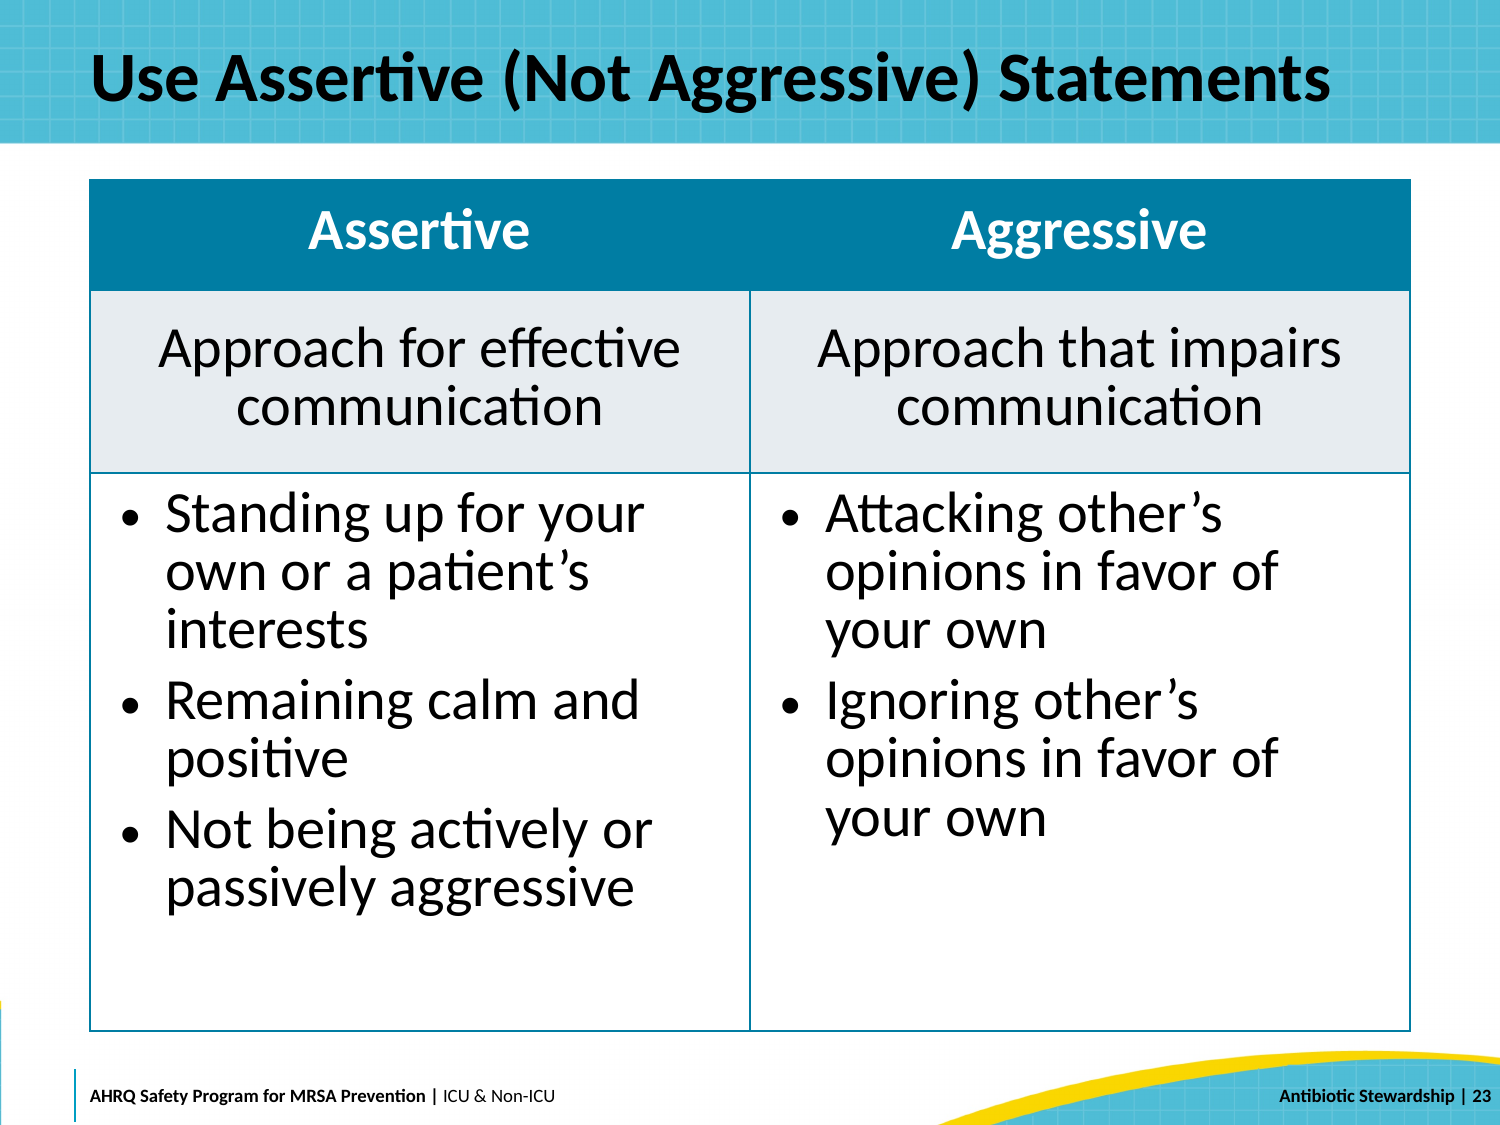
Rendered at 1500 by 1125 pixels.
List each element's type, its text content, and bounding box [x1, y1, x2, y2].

table_cell Standing up for your own or a patient’s interests Remaining calm and positive Not being actively or passively aggressive [91, 474, 749, 1030]
table_header Assertive [91, 181, 749, 289]
table_header Aggressive [751, 181, 1409, 289]
title Use Assertive (Not Aggressive) Statements [75, 0, 1425, 150]
table_cell Approach that impairs communication [751, 291, 1409, 472]
picture [0, 0, 1500, 1125]
table_cell Attacking other’s opinions in favor of your own Ignoring other’s opinions in favor of your own [751, 474, 1409, 1030]
slide_number | 23 [1455, 1065, 1500, 1125]
table_cell Approach for effective communication [91, 291, 749, 472]
